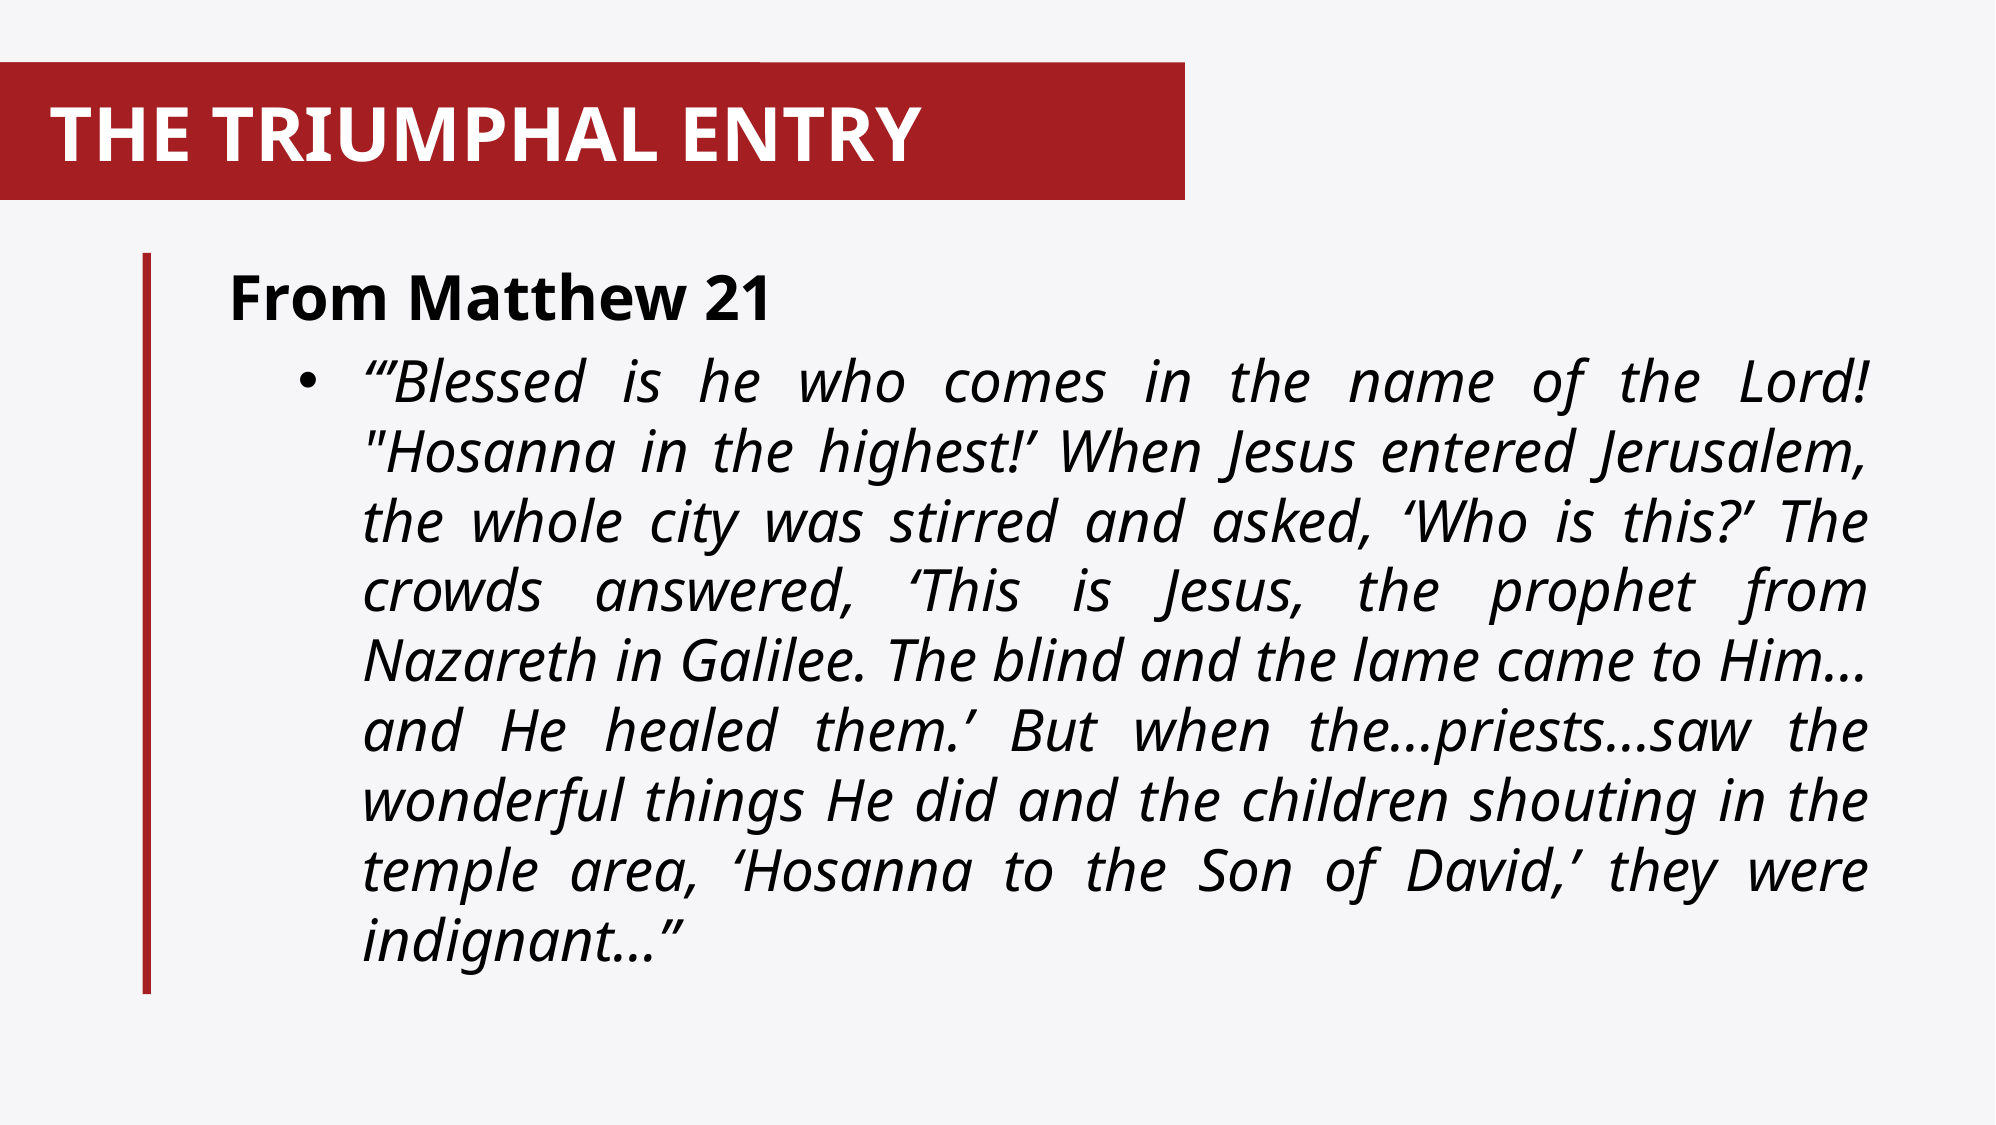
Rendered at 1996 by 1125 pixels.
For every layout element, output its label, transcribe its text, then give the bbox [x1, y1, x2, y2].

subtitle From Matthew 21 “’Blessed is he who comes in the name of the Lord! "Hosanna in the highest!’ When Jesus entered Jerusalem, the whole city was stirred and asked, ‘Who is this?’ The crowds answered, ‘This is Jesus, the prophet from Nazareth in Galilee. The blind and the lame came to Him… and He healed them.’ But when the…priests…saw the wonderful things He did and the children shouting in the temple area, ‘Hosanna to the Son of David,’ they were indignant…” [197, 249, 1885, 1063]
title THE TRIUMPHAL ENTRY [0, 62, 1185, 200]
